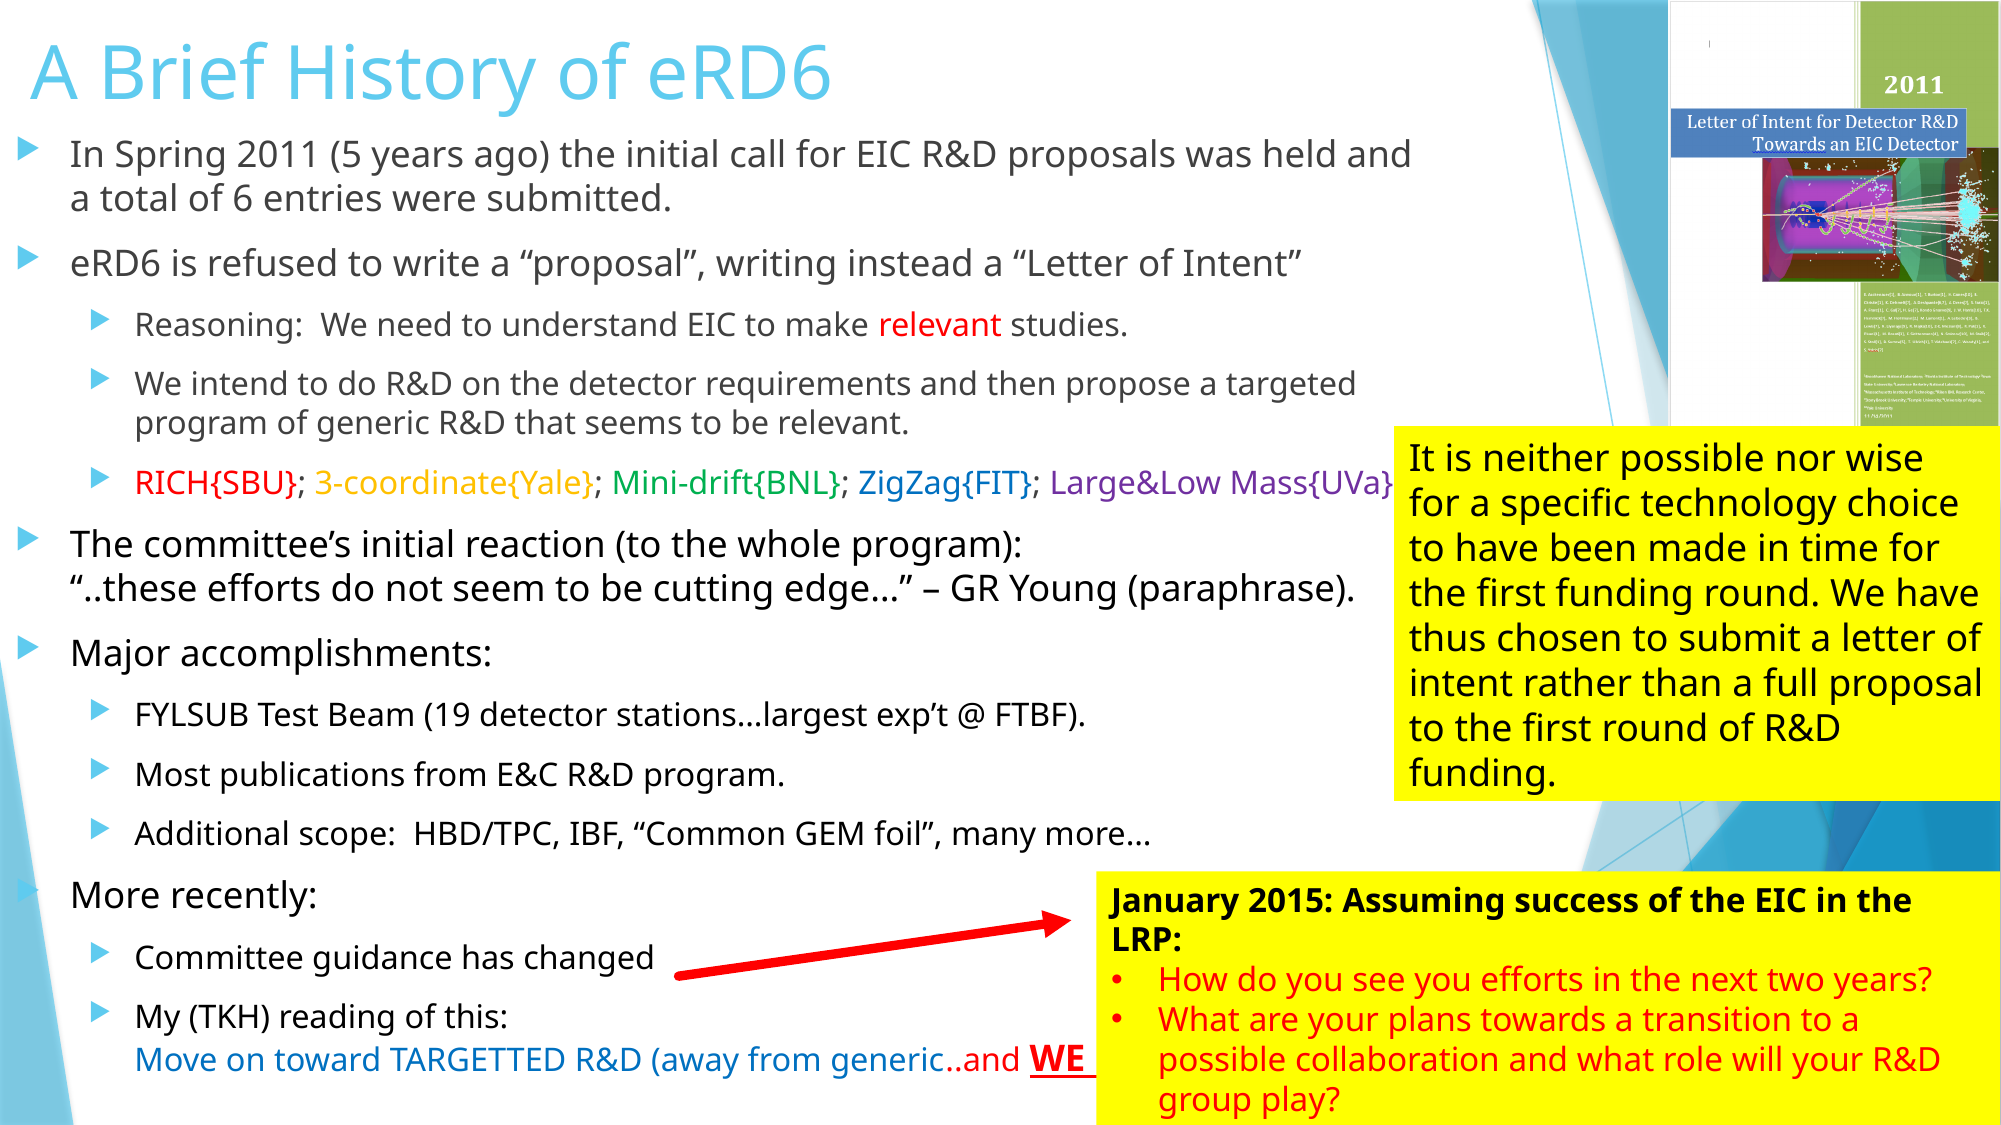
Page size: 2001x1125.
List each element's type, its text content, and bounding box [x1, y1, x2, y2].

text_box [677, 919, 1072, 977]
text_box January 2015: Assuming success of the EIC in the LRP: How do you see you efforts in the next two years? What are your plans towards a transition to a possible collaboration and what role will your R&D group play? [1096, 871, 2000, 1125]
list In Spring 2011 (5 years ago) the initial call for EIC R&D proposals was held and a total of 6 entries were submitted. eRD6 is refused to write a “proposal”, writing instead a “Letter of Intent” Reasoning: We need to understand EIC to make relevant studies. We intend to do R&D on the detector requirements and then propose a targeted program of generic R&D that seems to be relevant. RICH{SBU}; 3-coordinate{Yale}; Mini-drift{BNL}; ZigZag{FIT}; Large&Low Mass{UVa} The committee’s initial reaction (to the whole program): “..these efforts do not seem to be cutting edge…” – GR Young (paraphrase). Major accomplishments: FYLSUB Test Beam (19 detector stations…largest exp’t @ FTBF). Most publications from E&C R&D program. Additional scope: HBD/TPC, IBF, “Common GEM foil”, many more… More recently: Committee guidance has changed My (TKH) reading of this: Move on toward TARGETTED R&D (away from generic..and WE PROMISED THIS!!!) [0, 123, 1446, 1125]
picture [1667, 0, 2000, 430]
title A Brief History of eRD6 [15, 16, 1663, 131]
text_box It is neither possible nor wise for a specific technology choice to have been made in time for the first funding round. We have thus chosen to submit a letter of intent rather than a full proposal to the first round of R&D funding. [1394, 426, 2000, 801]
